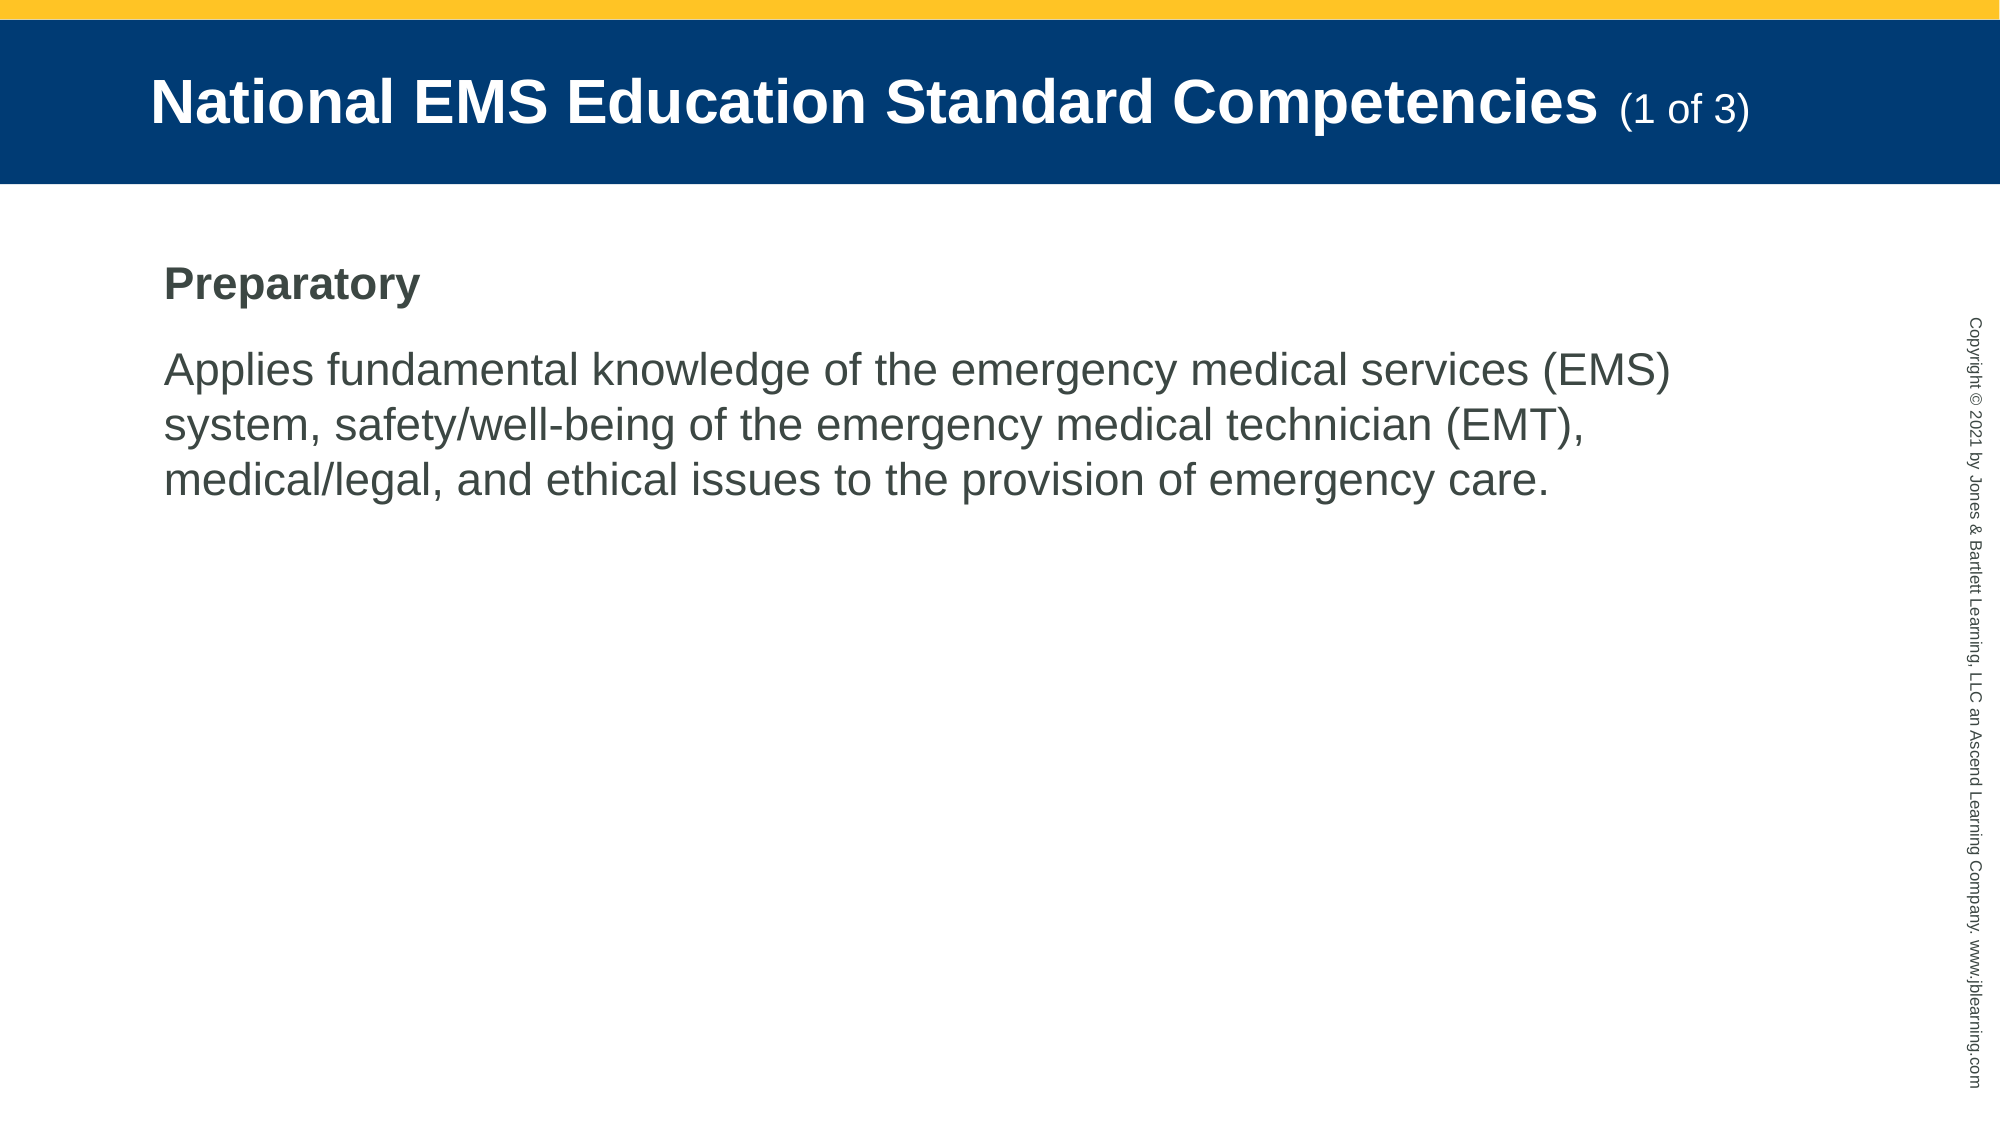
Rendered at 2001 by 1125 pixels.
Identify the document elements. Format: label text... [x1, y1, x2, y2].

title National EMS Education Standard Competencies (1 of 3) [0, 19, 2000, 185]
list Preparatory Applies fundamental knowledge of the emergency medical services (EMS) system, safety/well-being of the emergency medical technician (EMT), medical/legal, and ethical issues to the provision of emergency care. [148, 238, 1837, 1010]
